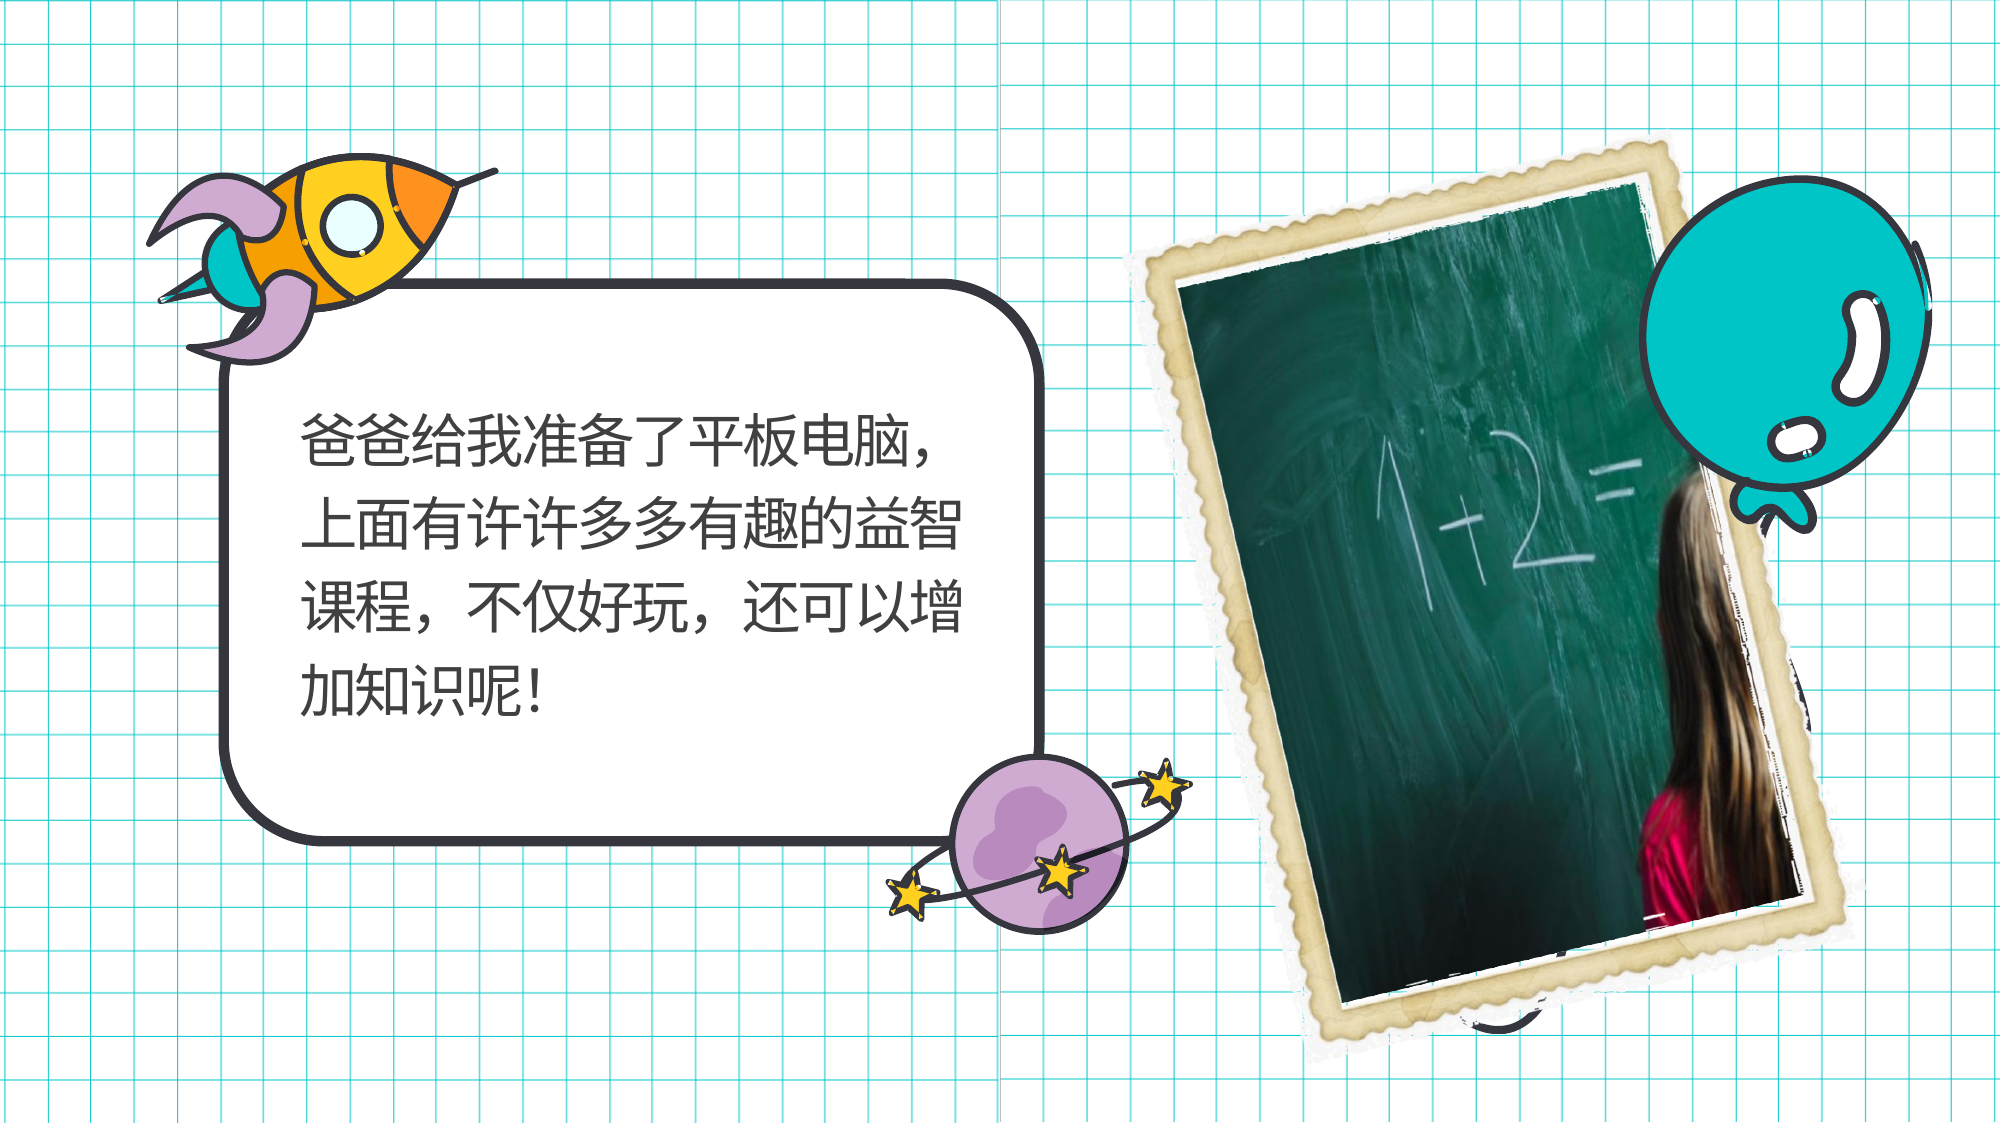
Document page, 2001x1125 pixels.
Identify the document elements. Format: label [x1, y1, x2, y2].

picture [0, 0, 2000, 1125]
text_box [223, 283, 1040, 842]
text_box [1197, 169, 1790, 1014]
